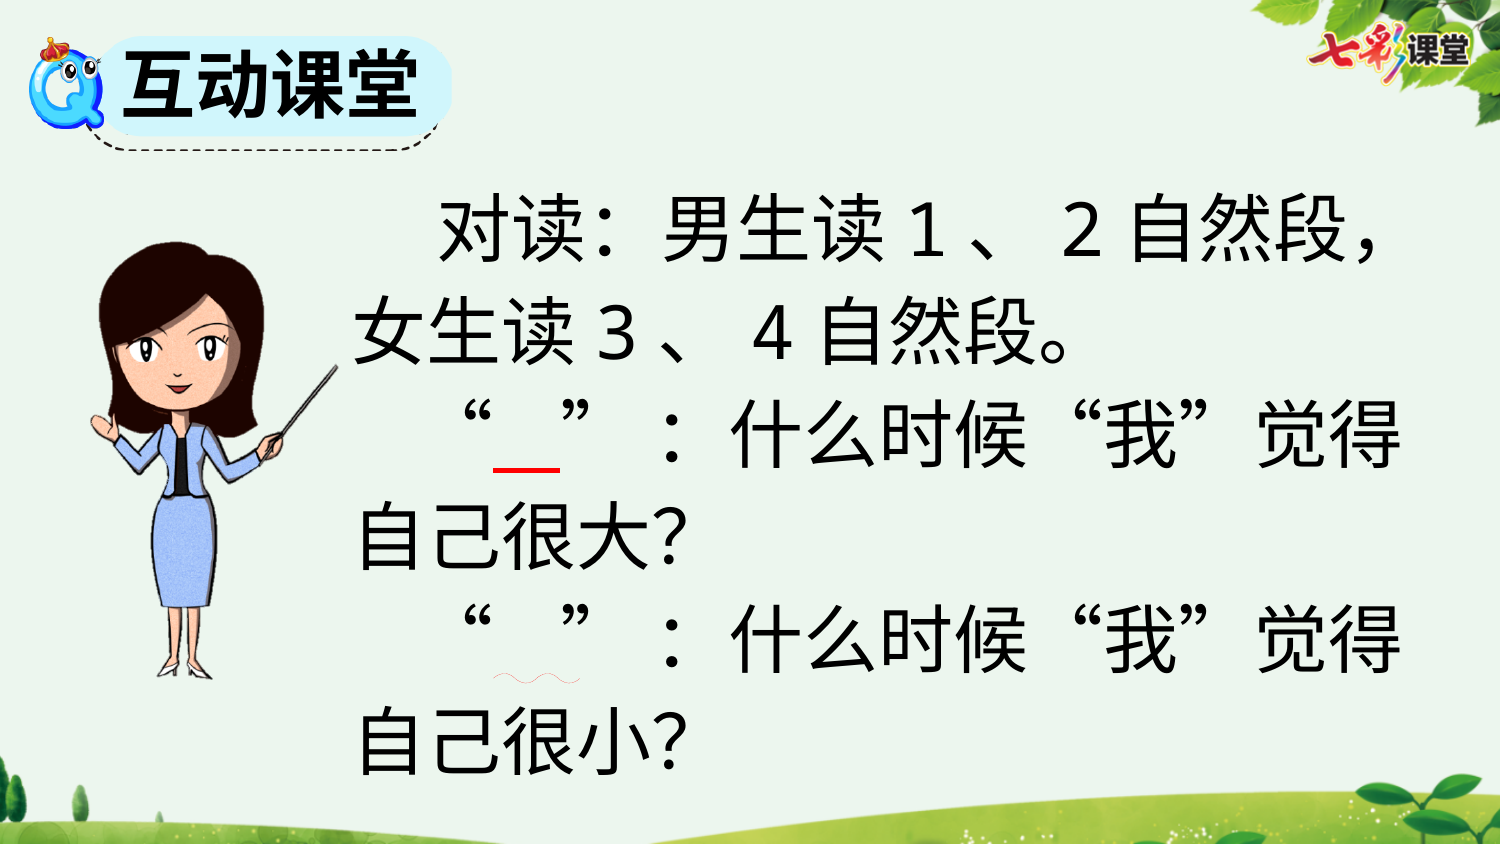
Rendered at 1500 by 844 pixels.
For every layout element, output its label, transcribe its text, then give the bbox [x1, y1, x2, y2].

picture [0, 0, 1500, 844]
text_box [29, 31, 458, 151]
text_box 对读：男生读1、2自然段，女生读3、4自然段。 “ ”：什么时候“我”觉得自己很大？ “ ”：什么时候“我”觉得自己很小？ [336, 161, 1459, 793]
